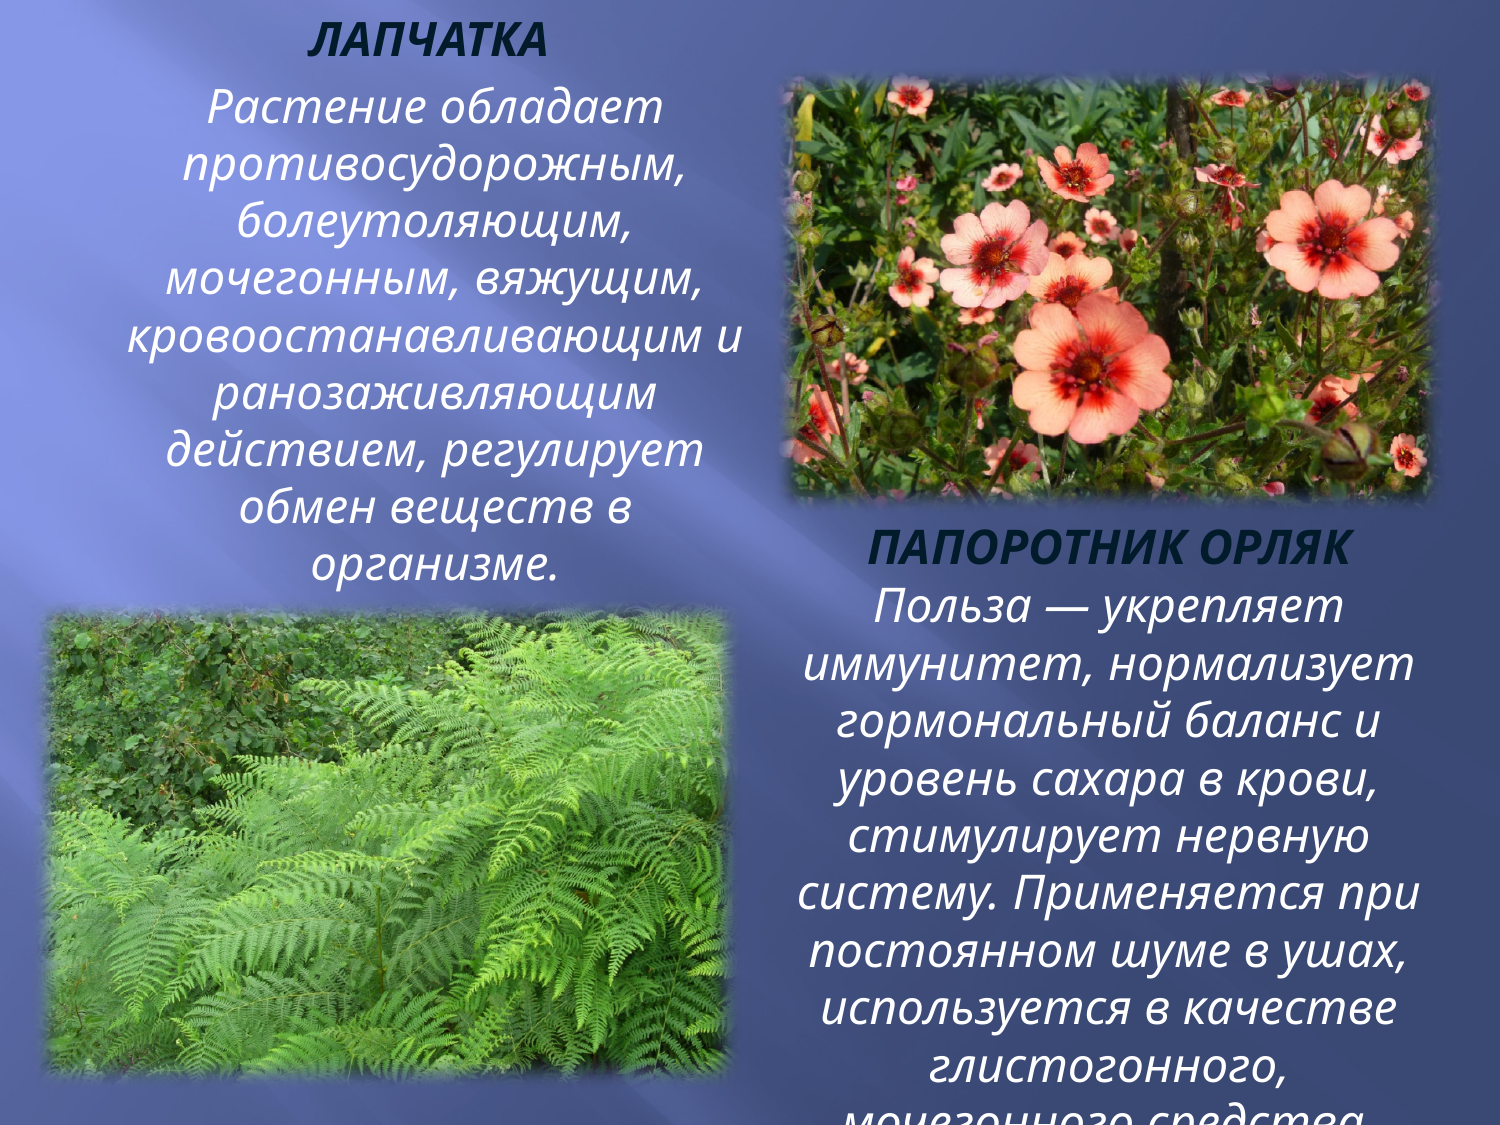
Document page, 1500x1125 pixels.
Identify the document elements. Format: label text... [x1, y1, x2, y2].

list ПАПОРОТНИК ОРЛЯК Польза — укрепляет иммунитет, нормализует гормональный баланс и уровень сахара в крови, стимулирует нервную систему. Применяется при постоянном шуме в ушах, используется в качестве глистогонного, мочегонного средства. [749, 509, 1447, 1125]
list ЛАПЧАТКА Растение обладает противосудорожным, болеутоляющим, мочегонным, вяжущим, кровоостанавливающим и ранозаживляющим действием, регулирует обмен веществ в организме. [76, 1, 774, 598]
picture [30, 597, 743, 1090]
picture [773, 66, 1448, 514]
